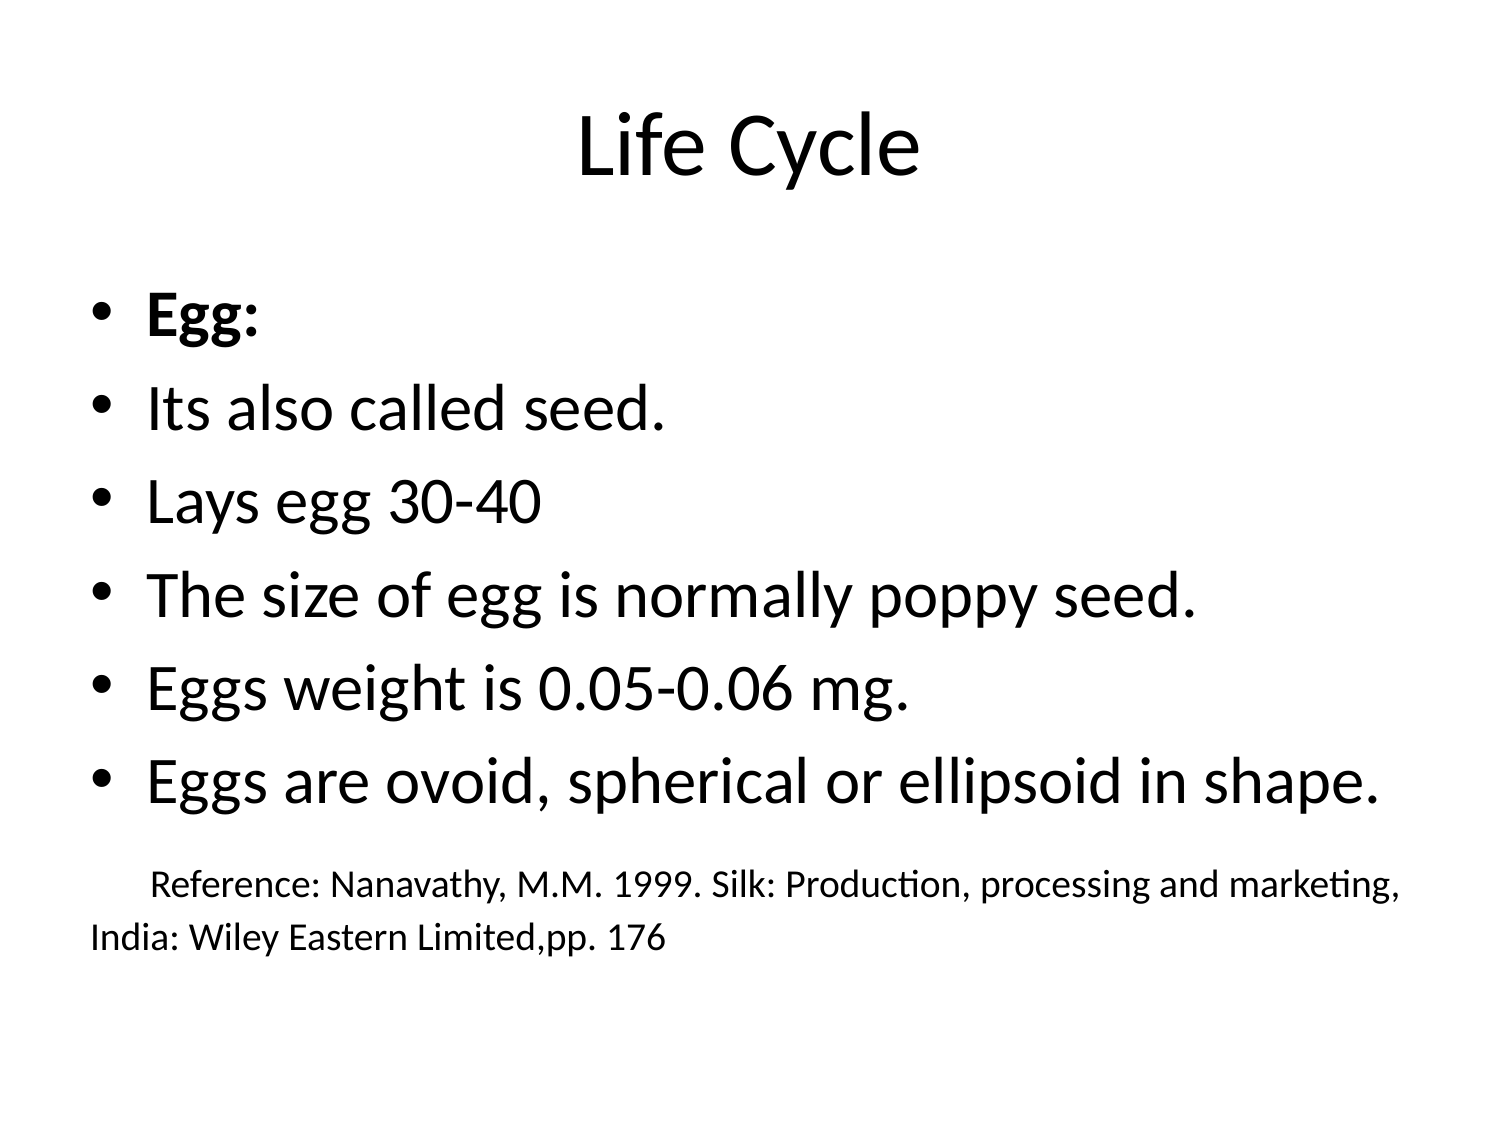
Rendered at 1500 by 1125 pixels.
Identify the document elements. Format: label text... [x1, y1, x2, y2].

title Life Cycle [75, 45, 1425, 233]
list Egg: Its also called seed. Lays egg 30-40 The size of egg is normally poppy seed. Eggs weight is 0.05-0.06 mg. Eggs are ovoid, spherical or ellipsoid in shape. Reference: Nanavathy, M.M. 1999. Silk: Production, processing and marketing, India: Wiley Eastern Limited,pp. 176 [75, 262, 1425, 1005]
